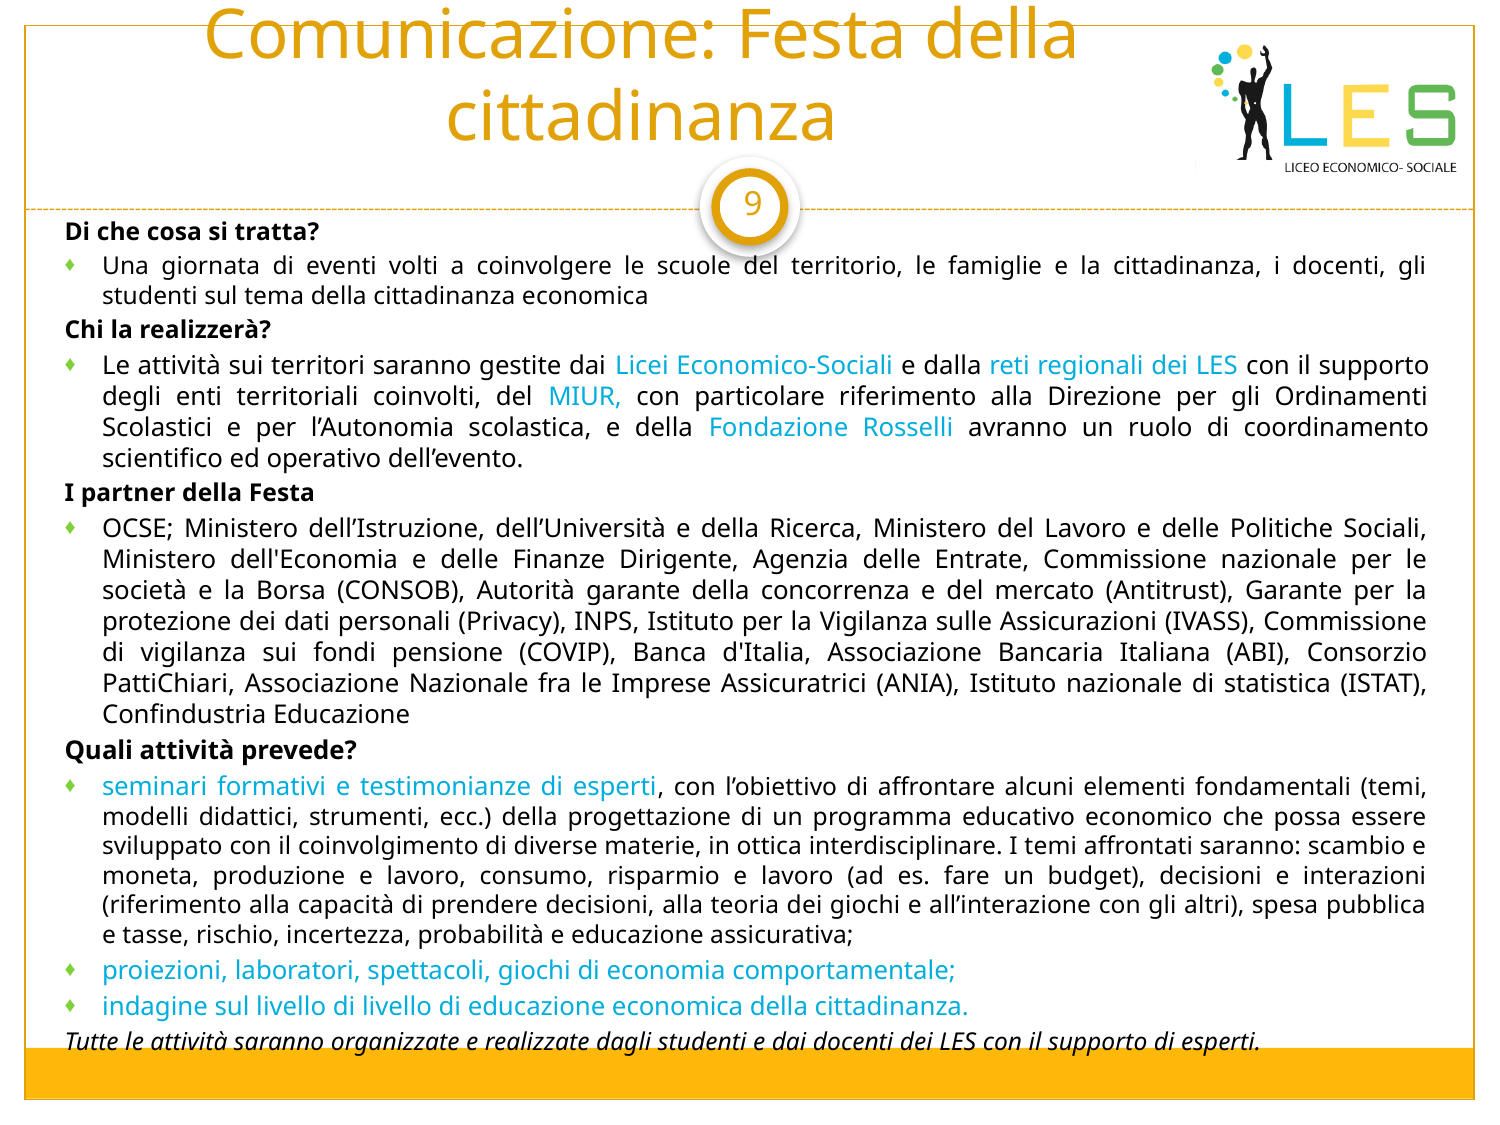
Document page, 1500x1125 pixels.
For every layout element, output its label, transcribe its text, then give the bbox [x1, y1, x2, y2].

slide_number 9 [715, 168, 791, 241]
picture [1195, 32, 1469, 176]
title Comunicazione: Festa della cittadinanza [49, 37, 1235, 162]
list Di che cosa si tratta? Una giornata di eventi volti a coinvolgere le scuole del territorio, le famiglie e la cittadinanza, i docenti, gli studenti sul tema della cittadinanza economica Chi la realizzerà? Le attività sui territori saranno gestite dai Licei Economico-Sociali e dalla reti regionali dei LES con il supporto degli enti territoriali coinvolti, del MIUR, con particolare riferimento alla Direzione per gli Ordinamenti Scolastici e per l’Autonomia scolastica, e della Fondazione Rosselli avranno un ruolo di coordinamento scientifico ed operativo dell’evento. I partner della Festa OCSE; Ministero dell’Istruzione, dell’Università e della Ricerca, Ministero del Lavoro e delle Politiche Sociali, Ministero dell'Economia e delle Finanze Dirigente, Agenzia delle Entrate, Commissione nazionale per le società e la Borsa (CONSOB), Autorità garante della concorrenza e del mercato (Antitrust), Garante per la protezione dei dati personali (Privacy), INPS, Istituto per la Vigilanza sulle Assicurazioni (IVASS), Commissione di vigilanza sui fondi pensione (COVIP), Banca d'Italia, Associazione Bancaria Italiana (ABI), Consorzio PattiChiari, Associazione Nazionale fra le Imprese Assicuratrici (ANIA), Istituto nazionale di statistica (ISTAT), Confindustria Educazione Quali attività prevede? seminari formativi e testimonianze di esperti, con l’obiettivo di affrontare alcuni elementi fondamentali (temi, modelli didattici, strumenti, ecc.) della progettazione di un programma educativo economico che possa essere sviluppato con il coinvolgimento di diverse materie, in ottica interdisciplinare. I temi affrontati saranno: scambio e moneta, produzione e lavoro, consumo, risparmio e lavoro (ad es. fare un budget), decisioni e interazioni (riferimento alla capacità di prendere decisioni, alla teoria dei giochi e all’interazione con gli altri), spesa pubblica e tasse, rischio, incertezza, probabilità e educazione assicurativa; proiezioni, laboratori, spettacoli, giochi di economia comportamentale; indagine sul livello di livello di educazione economica della cittadinanza. Tutte le attività saranno organizzate e realizzate dagli studenti e dai docenti dei LES con il supporto di esperti. [49, 208, 1445, 1064]
